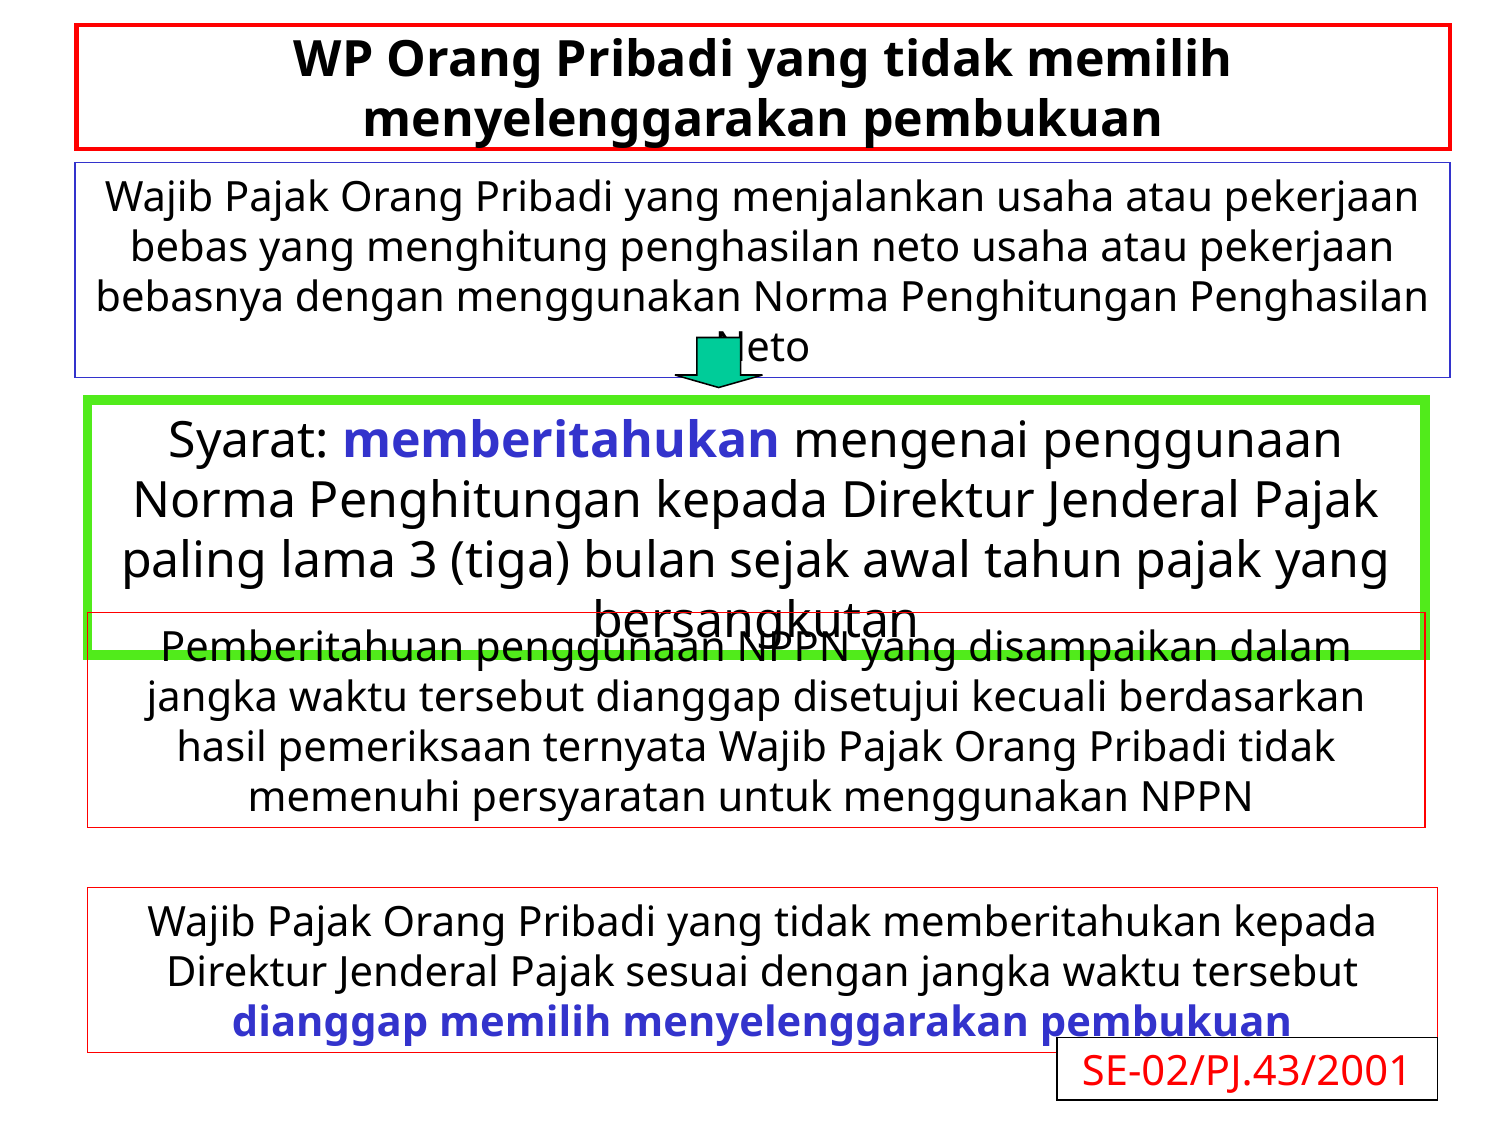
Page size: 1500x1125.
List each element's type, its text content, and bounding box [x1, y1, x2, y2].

text_box [674, 337, 763, 388]
text_box Wajib Pajak Orang Pribadi yang tidak memberitahukan kepada Direktur Jenderal Pajak sesuai dengan jangka waktu tersebut dianggap memilih menyelenggarakan pembukuan [87, 887, 1438, 1053]
text_box Pemberitahuan penggunaan NPPN yang disampaikan dalam jangka waktu tersebut dianggap disetujui kecuali berdasarkan hasil pemeriksaan ternyata Wajib Pajak Orang Pribadi tidak memenuhi persyaratan untuk menggunakan NPPN [87, 612, 1425, 828]
text_box Syarat: memberitahukan mengenai penggunaan Norma Penghitungan kepada Direktur Jenderal Pajak paling lama 3 (tiga) bulan sejak awal tahun pajak yang bersangkutan [87, 399, 1425, 612]
text_box SE-02/PJ.43/2001 [1057, 1037, 1438, 1100]
title WP Orang Pribadi yang tidak memilih menyelenggarakan pembukuan [76, 24, 1451, 150]
text_box Wajib Pajak Orang Pribadi yang menjalankan usaha atau pekerjaan bebas yang menghitung penghasilan neto usaha atau pekerjaan bebasnya dengan menggunakan Norma Penghitungan Penghasilan Neto [75, 162, 1450, 378]
